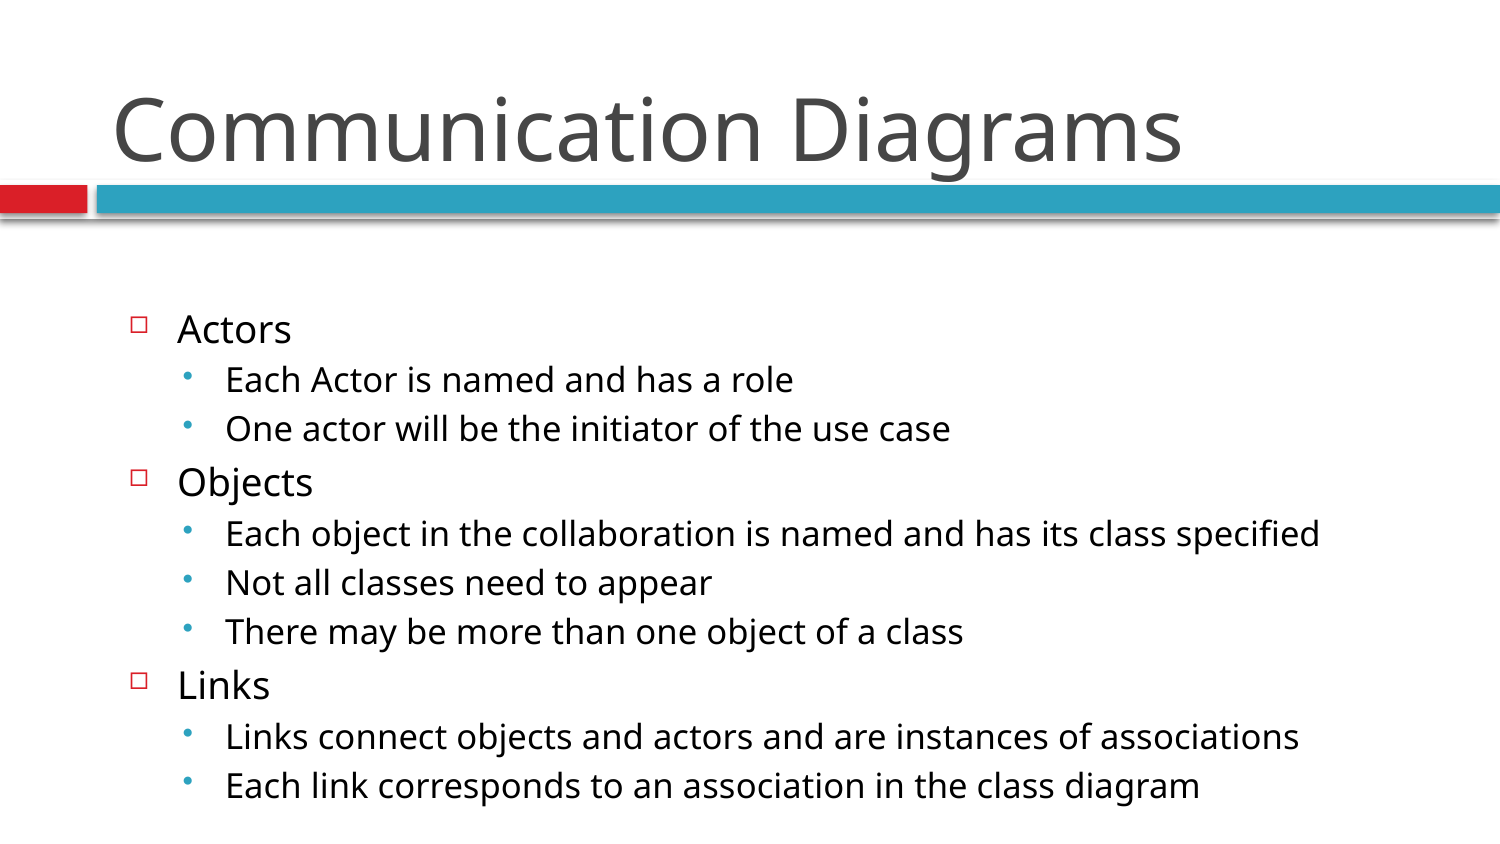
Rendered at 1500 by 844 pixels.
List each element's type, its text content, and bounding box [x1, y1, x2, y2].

list Actors Each Actor is named and has a role One actor will be the initiator of the use case Objects Each object in the collaboration is named and has its class specified Not all classes need to appear There may be more than one object of a class Links Links connect objects and actors and are instances of associations Each link corresponds to an association in the class diagram [117, 298, 1425, 816]
title Communication Diagrams [99, 19, 1438, 185]
